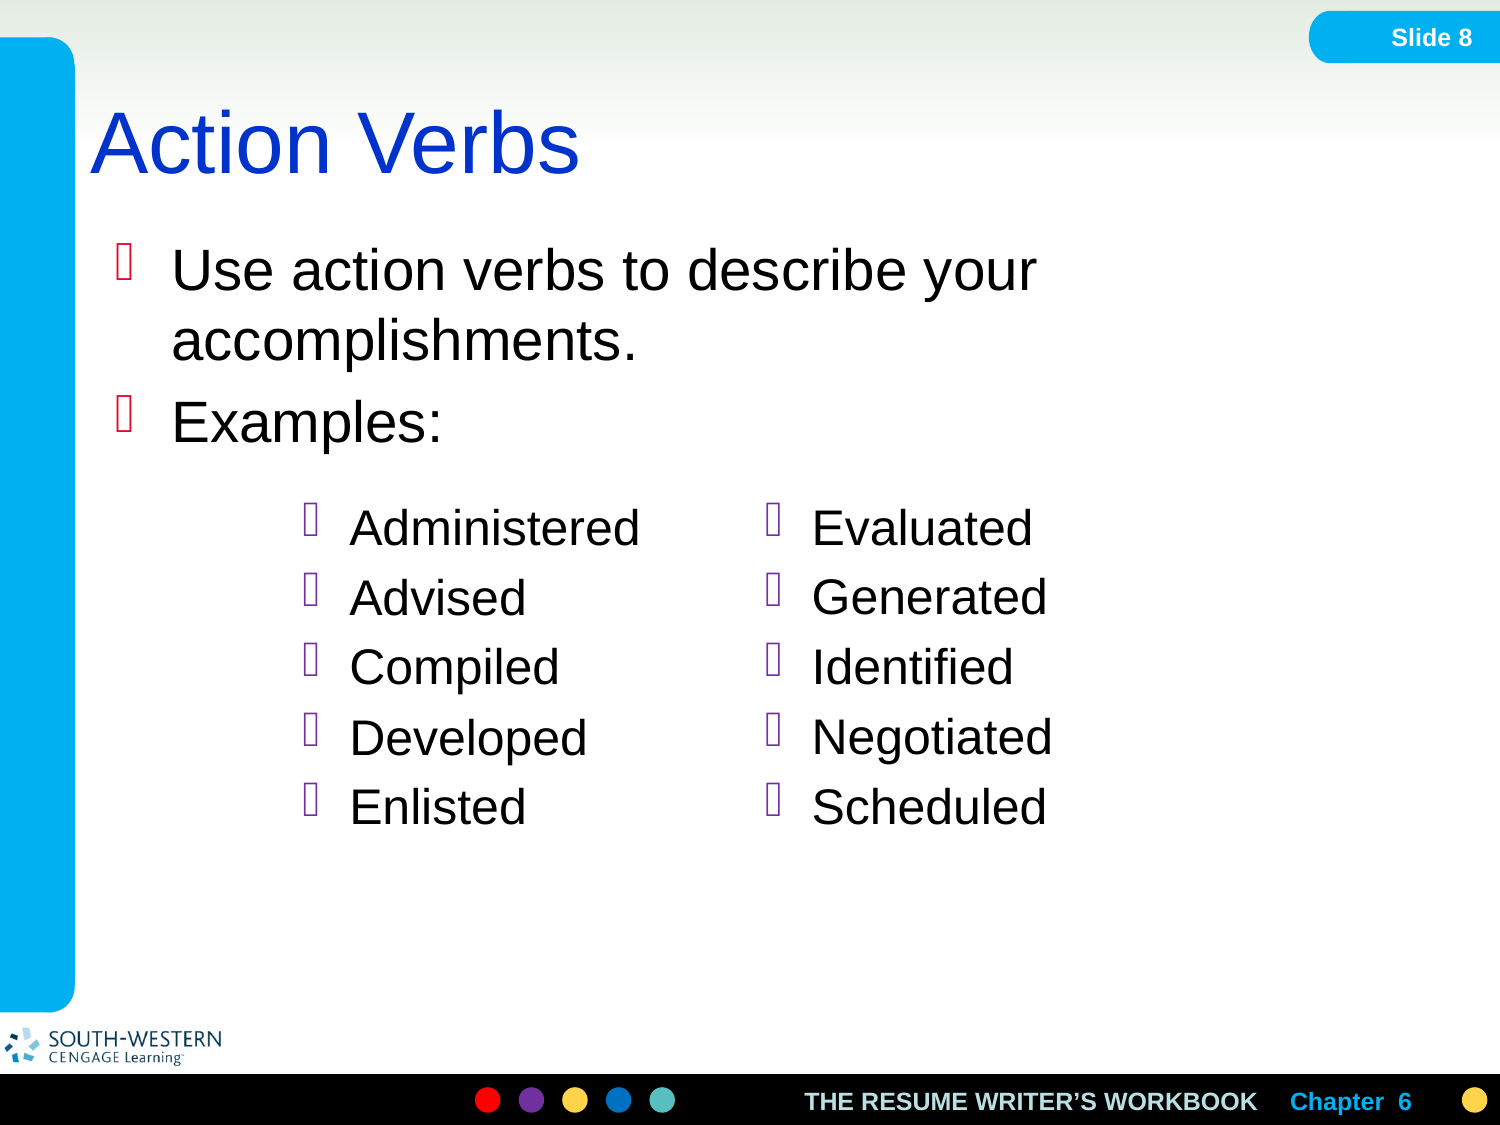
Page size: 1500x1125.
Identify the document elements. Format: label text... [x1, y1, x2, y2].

text_box Administered Advised Compiled Developed Enlisted [212, 487, 775, 925]
text_box Evaluated Generated Identified Negotiated Scheduled [674, 487, 1275, 888]
list Use action verbs to describe your accomplishments. Examples: [99, 224, 1451, 968]
title Action Verbs [74, 44, 1426, 233]
picture [0, 1022, 225, 1073]
slide_number Slide 8 [1312, 13, 1488, 93]
footer Chapter 6 [1274, 1075, 1476, 1125]
